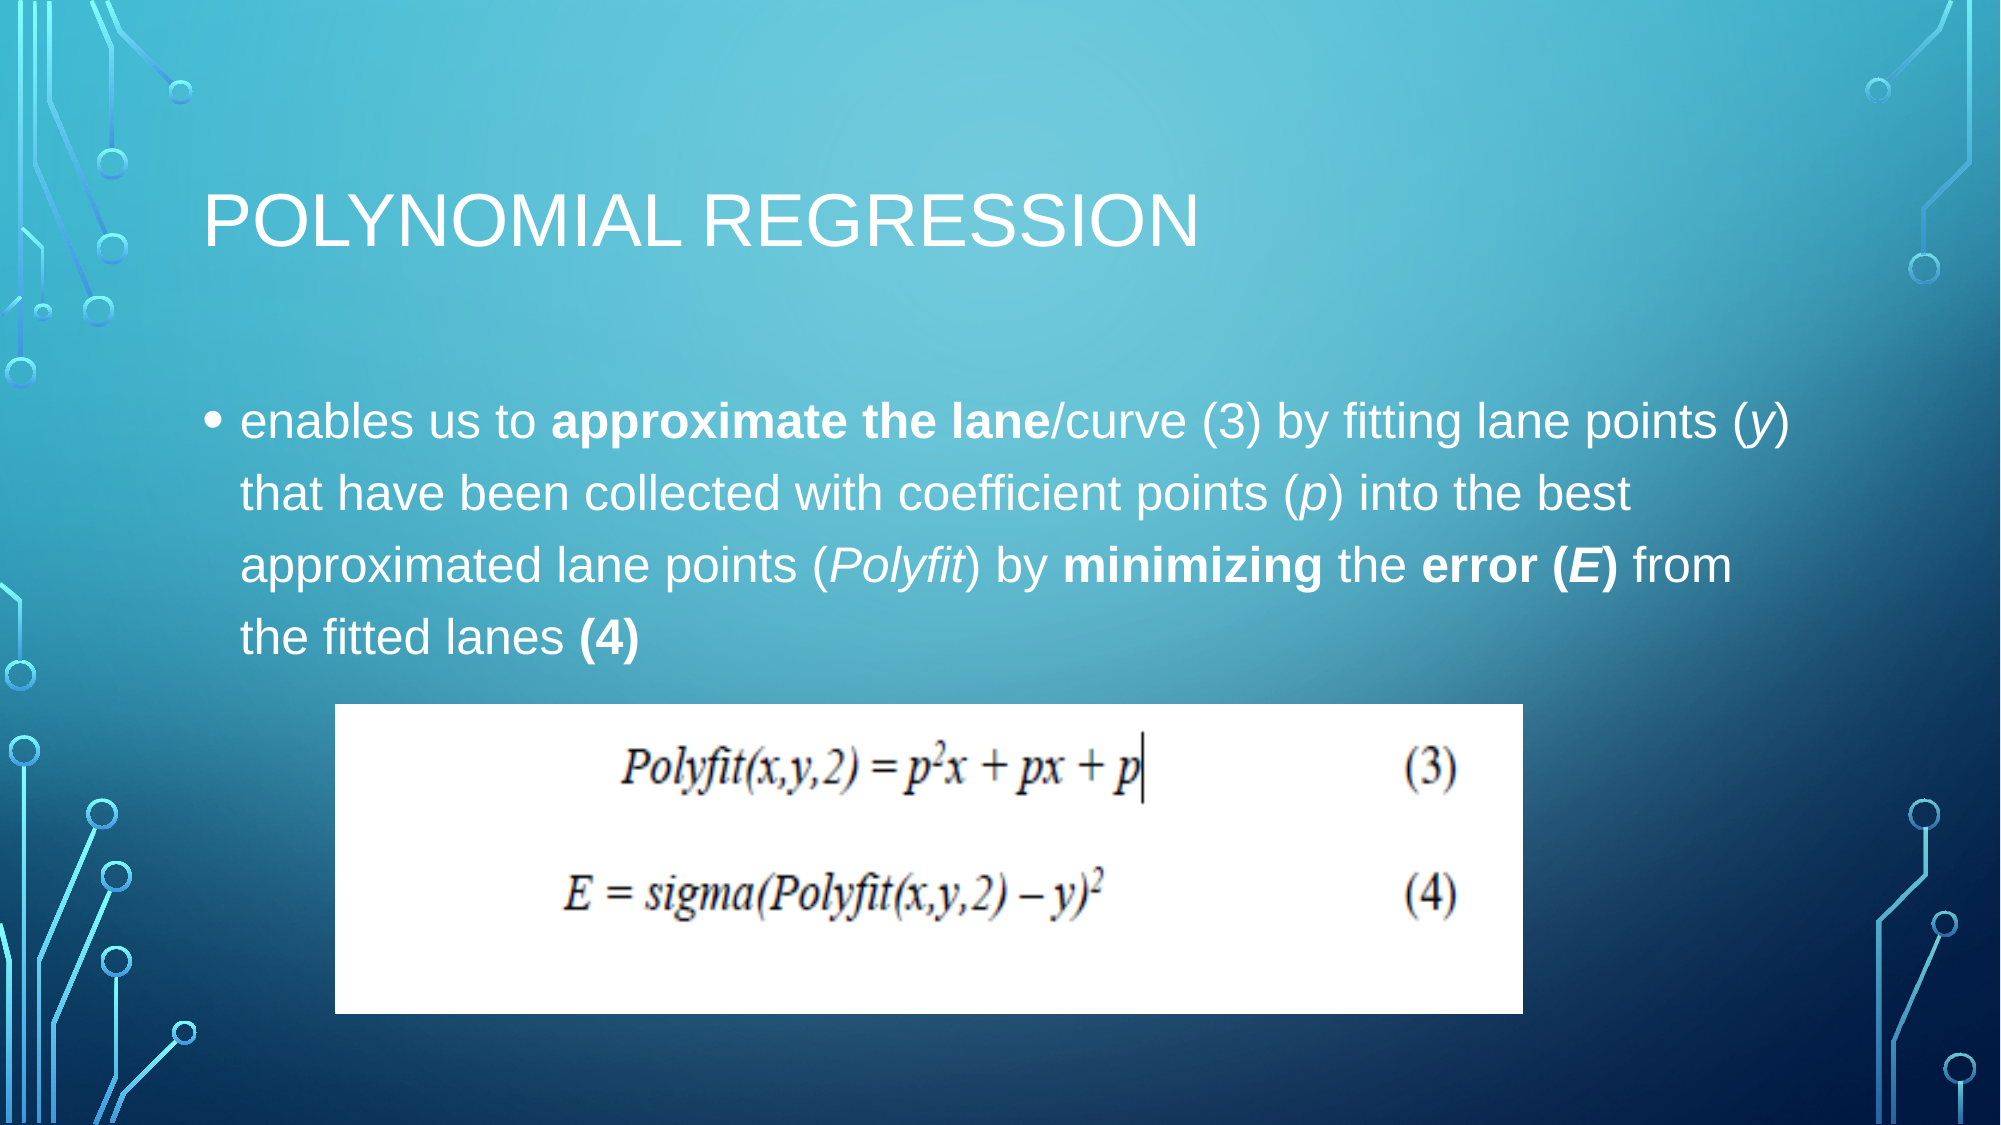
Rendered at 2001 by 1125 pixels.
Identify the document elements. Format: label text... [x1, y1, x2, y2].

list enables us to approximate the lane/curve (3) by fitting lane points (y) that have been collected with coefficient points (p) into the best approximated lane points (Polyfit) by minimizing the error (E) from the fitted lanes (4) [187, 369, 1813, 950]
title Polynomial regression [187, 101, 1813, 344]
picture [334, 704, 1523, 1014]
